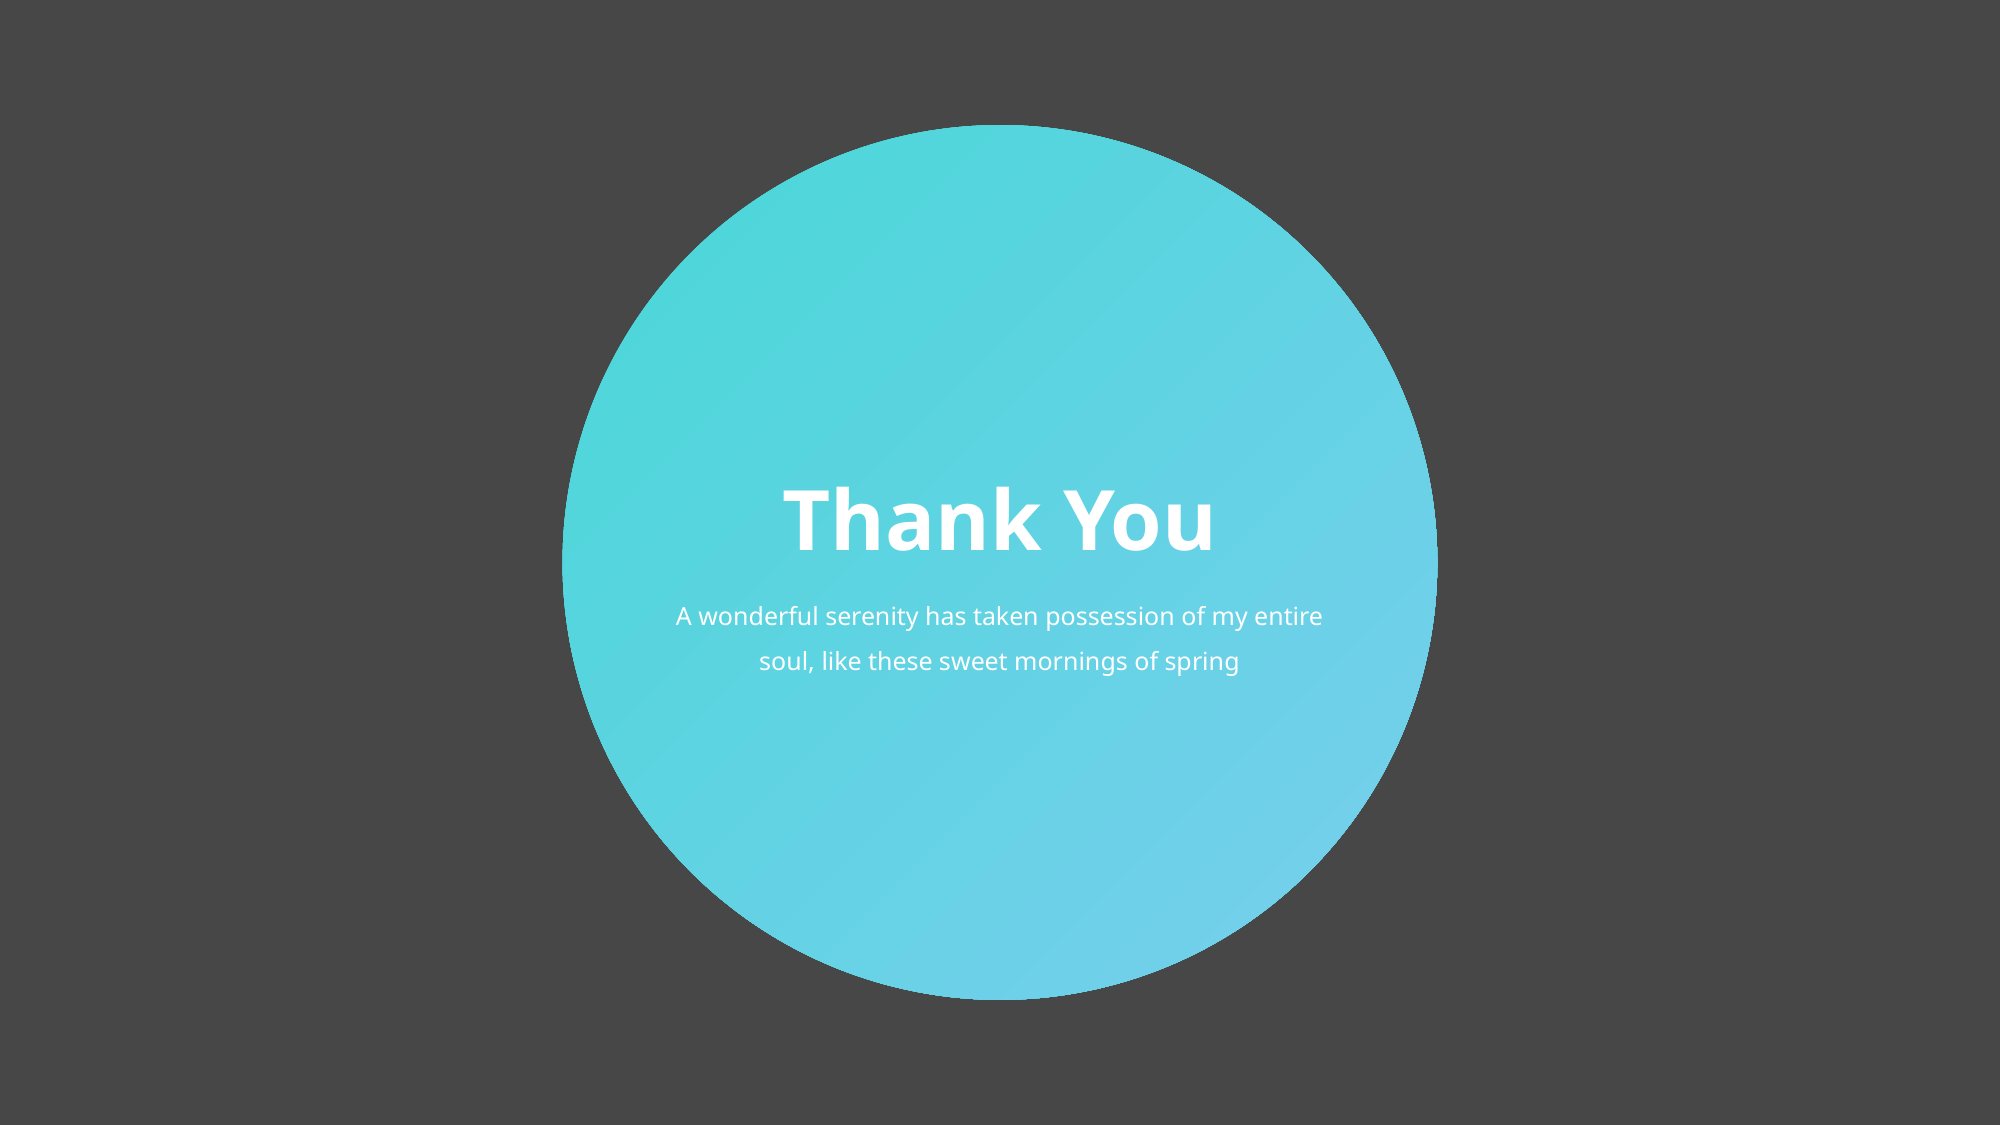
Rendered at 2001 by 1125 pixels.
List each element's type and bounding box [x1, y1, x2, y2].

picture [99, 84, 1901, 1041]
